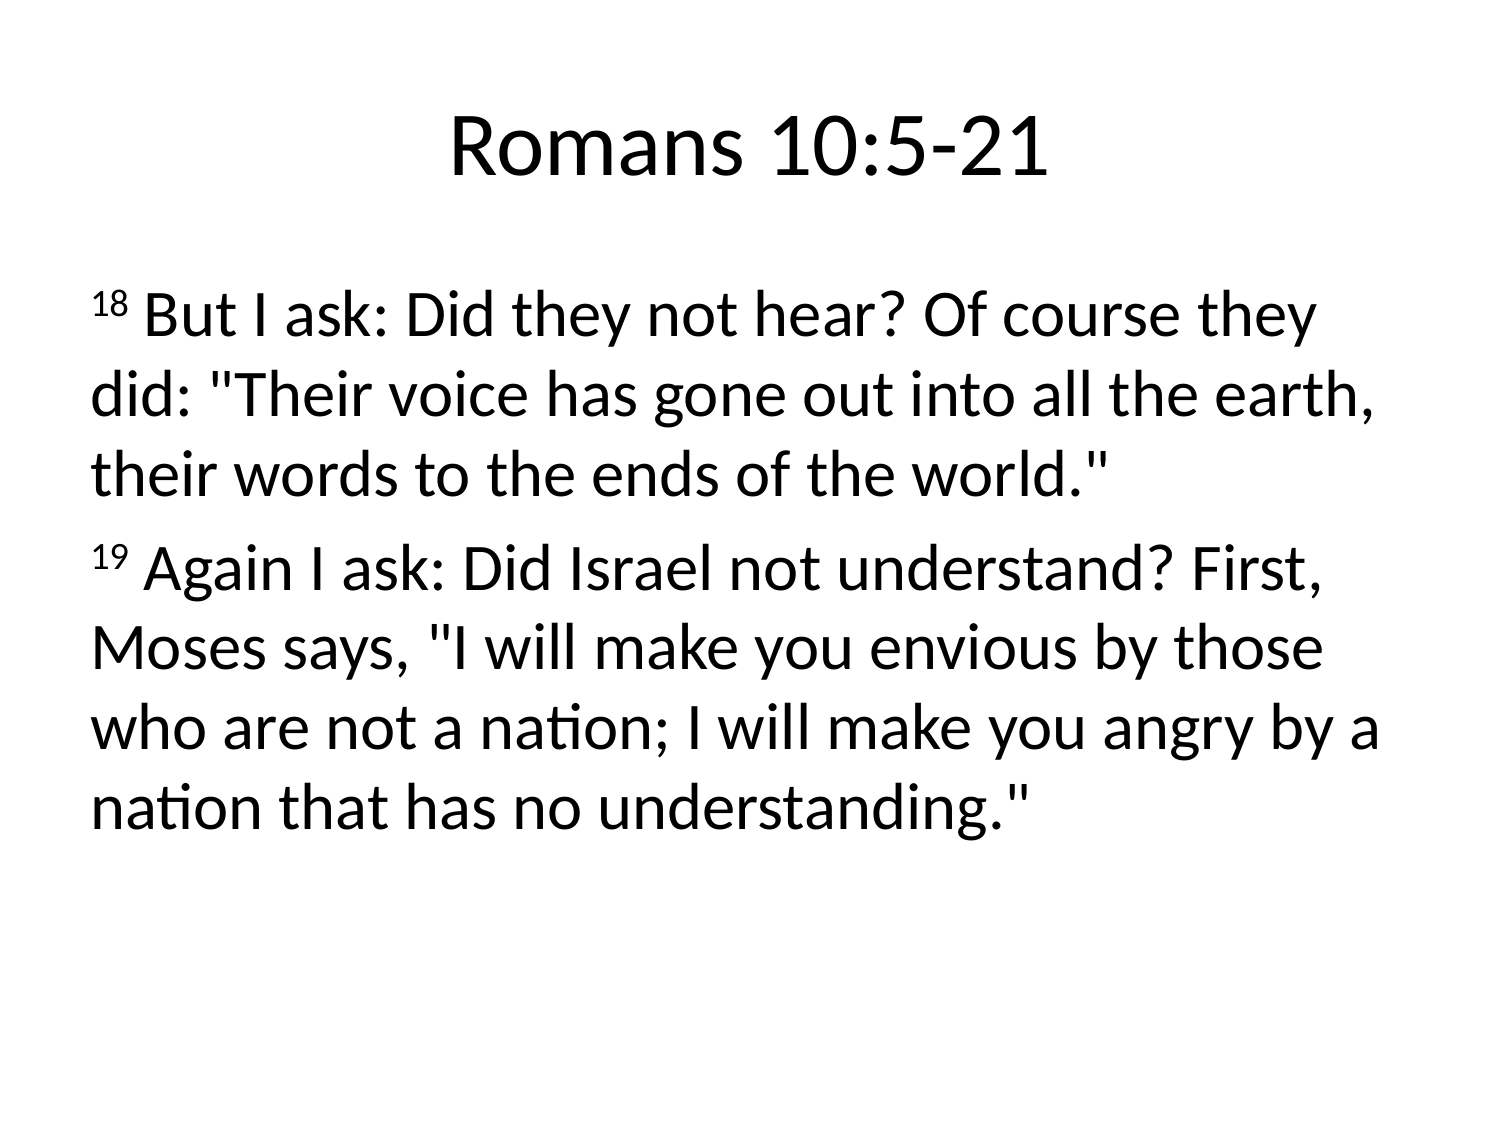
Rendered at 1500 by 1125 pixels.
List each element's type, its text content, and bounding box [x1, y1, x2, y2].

list 18 But I ask: Did they not hear? Of course they did: "Their voice has gone out into all the earth, their words to the ends of the world." 19 Again I ask: Did Israel not understand? First, Moses says, "I will make you envious by those who are not a nation; I will make you angry by a nation that has no understanding." [75, 262, 1425, 1005]
title Romans 10:5-21 [75, 45, 1425, 233]
